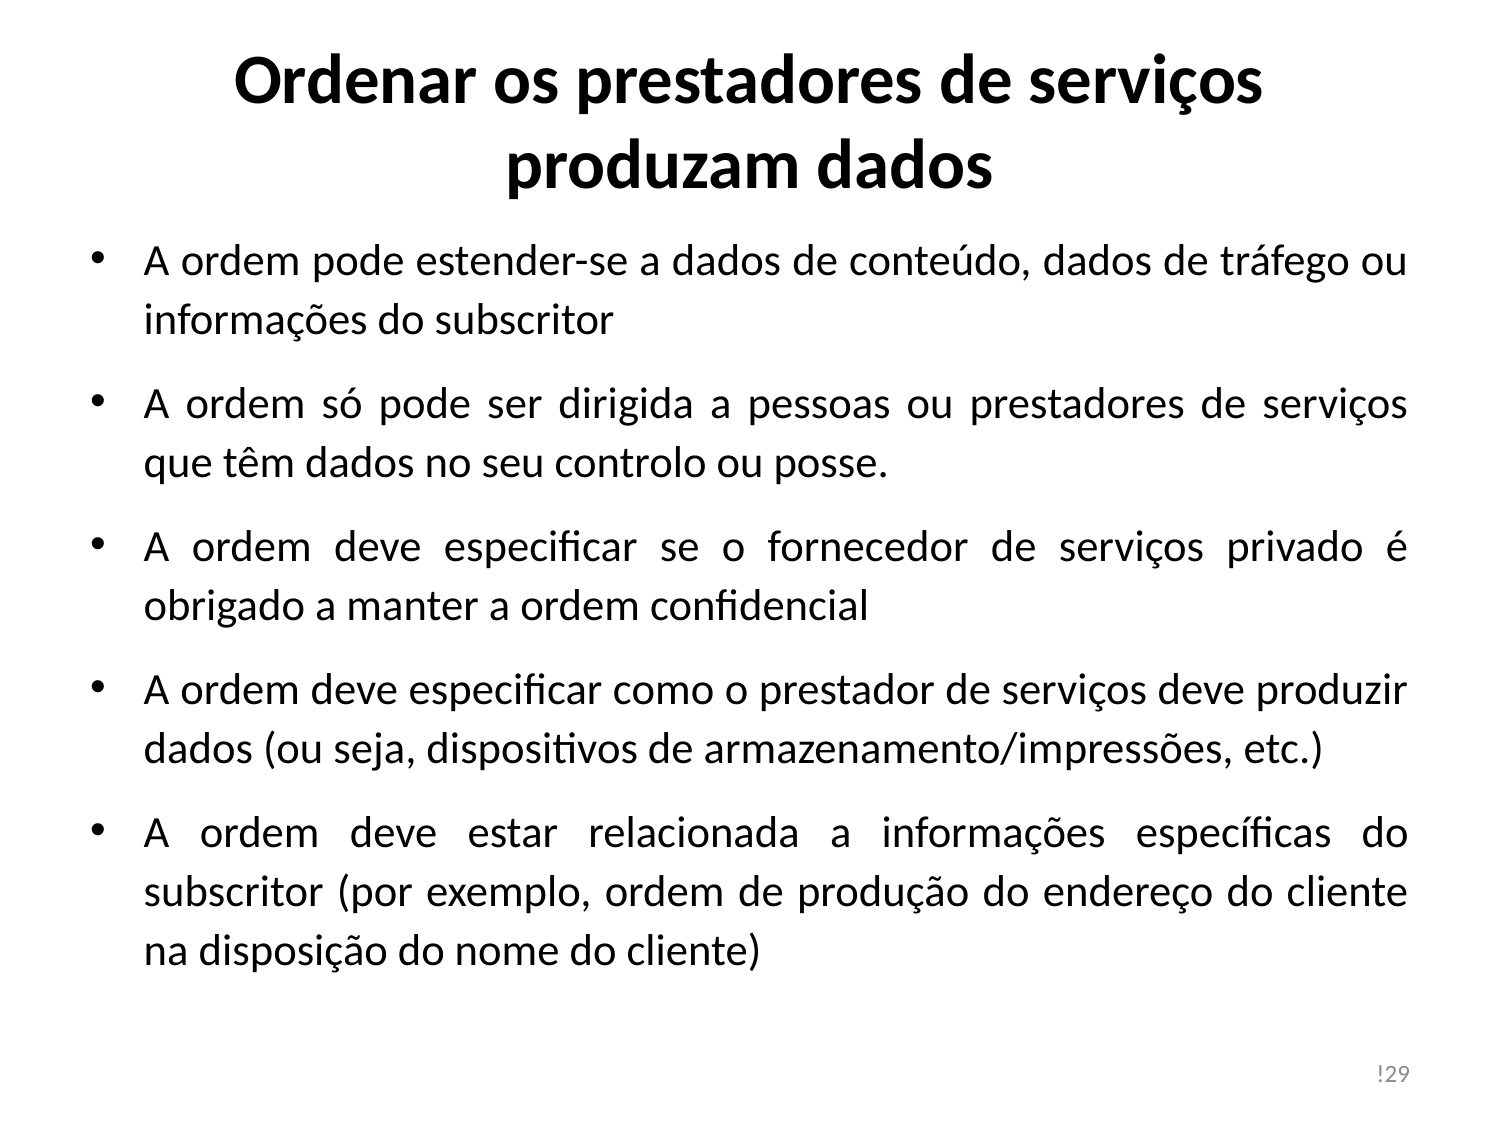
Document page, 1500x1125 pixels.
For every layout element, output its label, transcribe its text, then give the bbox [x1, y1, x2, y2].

title Ordenar os prestadores de serviços produzam dados [75, 25, 1425, 133]
list A ordem pode estender-se a dados de conteúdo, dados de tráfego ou informações do subscritor A ordem só pode ser dirigida a pessoas ou prestadores de serviços que têm dados no seu controlo ou posse. A ordem deve especificar se o fornecedor de serviços privado é obrigado a manter a ordem confidencial A ordem deve especificar como o prestador de serviços deve produzir dados (ou seja, dispositivos de armazenamento/impressões, etc.) A ordem deve estar relacionada a informações específicas do subscritor (por exemplo, ordem de produção do endereço do cliente na disposição do nome do cliente) [75, 217, 1425, 1046]
slide_number !29 [1074, 1042, 1425, 1103]
